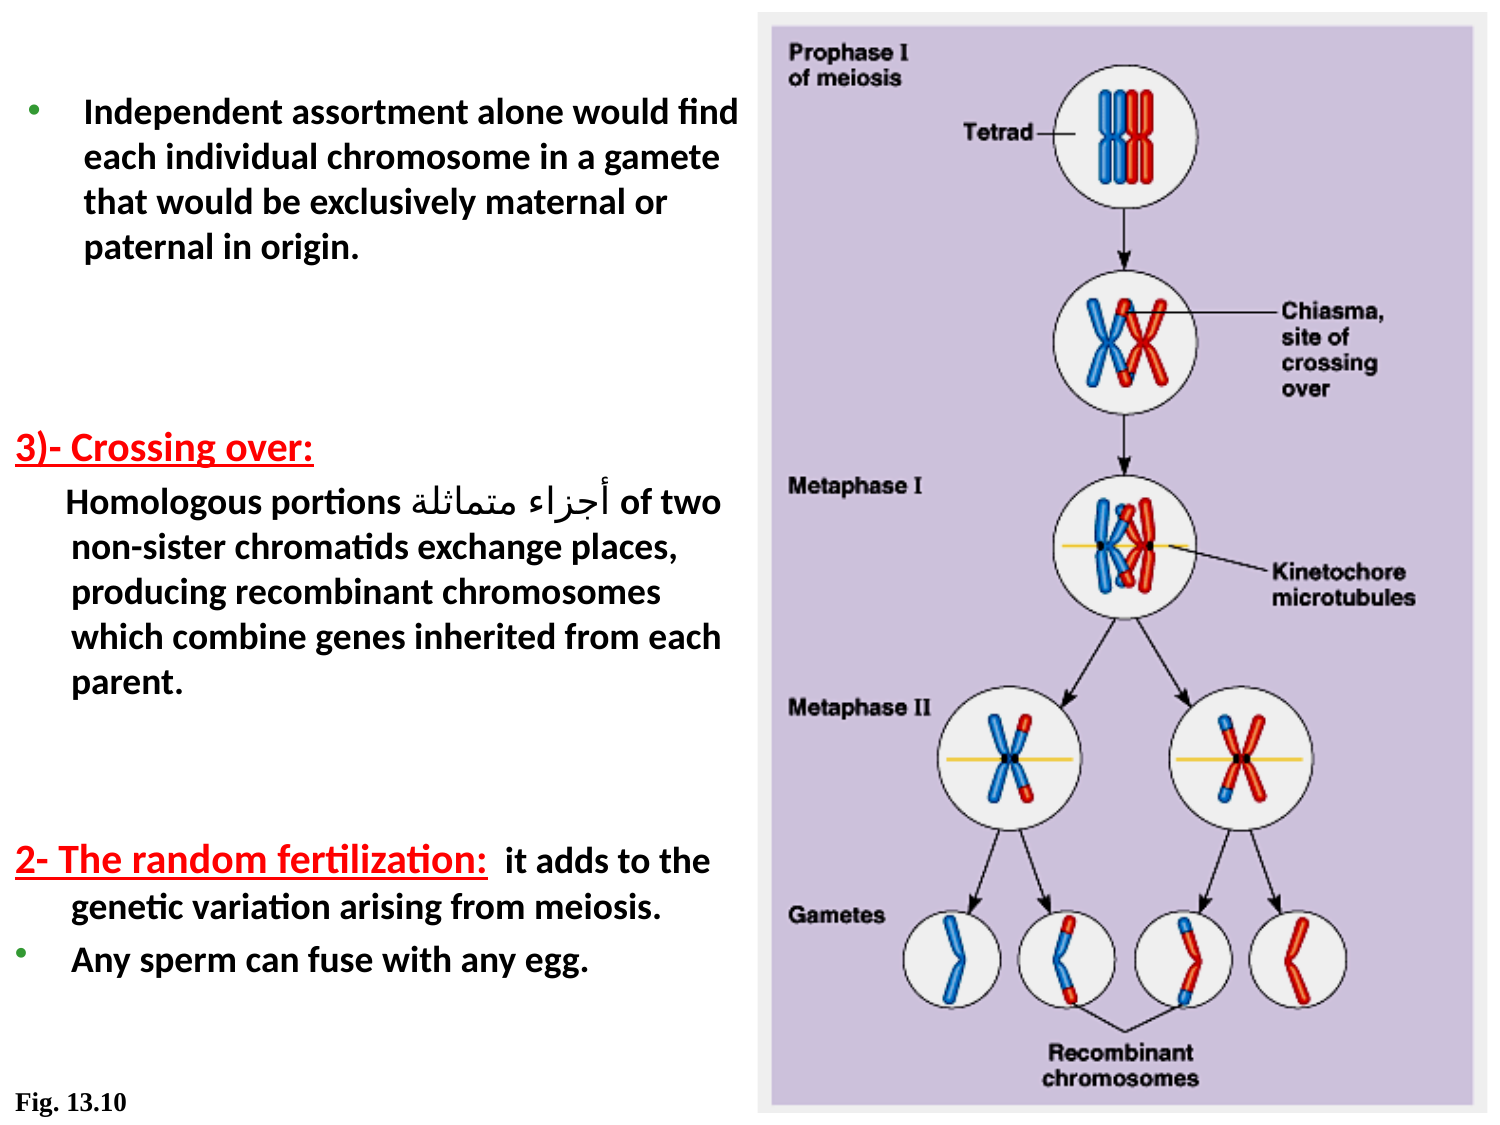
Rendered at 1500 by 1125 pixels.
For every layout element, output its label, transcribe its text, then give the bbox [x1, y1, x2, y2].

text_box Fig. 13.10 [0, 1077, 142, 1125]
text_box 2- The random fertilization: it adds to the genetic variation arising from meiosis. Any sperm can fuse with any egg. [0, 824, 752, 988]
text_box 3)- Crossing over: Homologous portions أجزاء متماثلة of two non-sister chromatids exchange places, producing recombinant chromosomes which combine genes inherited from each parent. [0, 412, 750, 710]
list Independent assortment alone would find each individual chromosome in a gamete that would be exclusively maternal or paternal in origin. [12, 79, 752, 733]
picture [757, 12, 1488, 1113]
